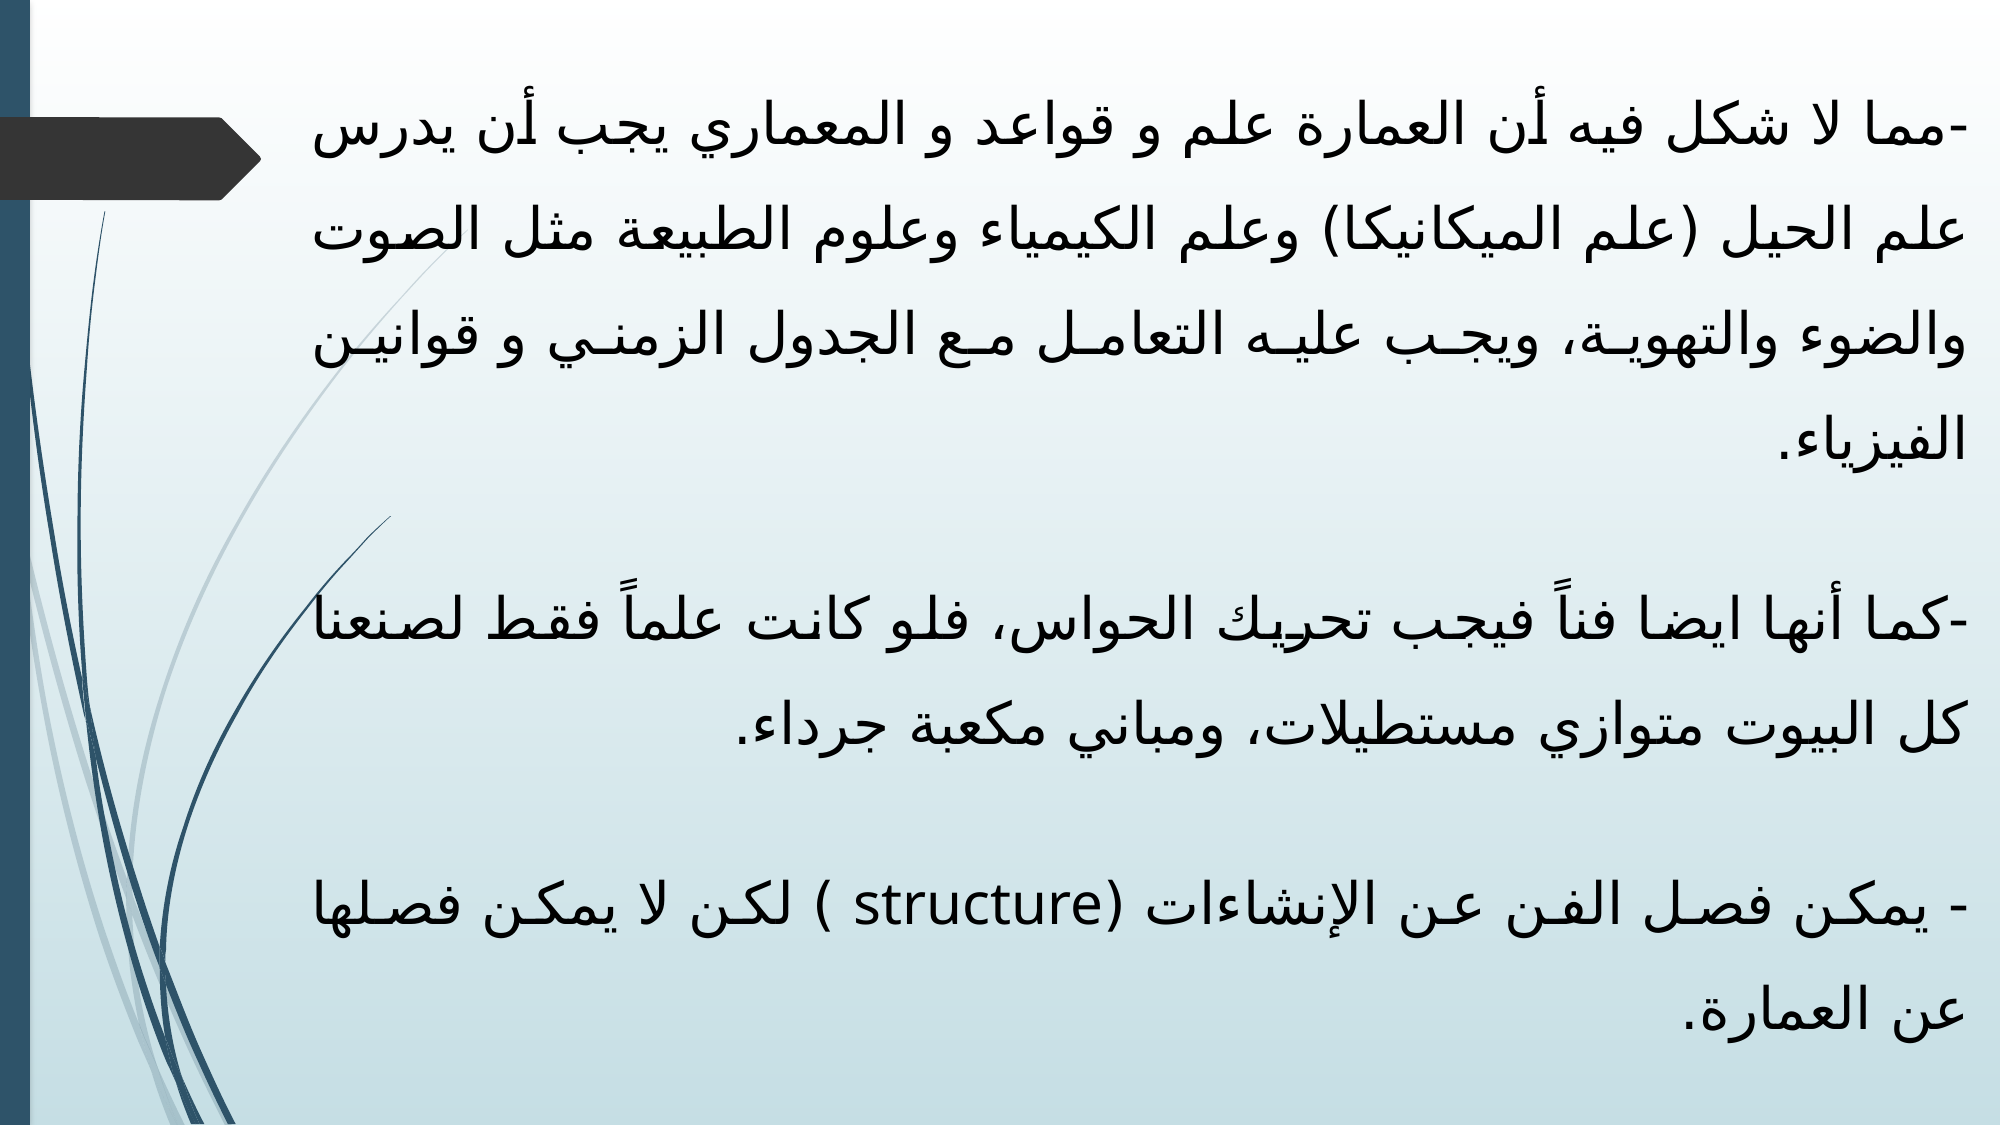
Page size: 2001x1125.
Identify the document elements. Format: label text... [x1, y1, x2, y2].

text_box -مما لا شكل فيه أن العمارة علم و قواعد و المعماري يجب أن يدرس علم الحيل (علم الميكانيكا) وعلم الكيمياء وعلوم الطبيعة مثل الصوت والضوء والتهوية، ويجب عليه التعامل مع الجدول الزمني و قوانين الفيزياء. -كما أنها ايضا فناً فيجب تحريك الحواس، فلو كانت علماً فقط لصنعنا كل البيوت متوازي مستطيلات، ومباني مكعبة جرداء. - يمكن فصل الفن عن الإنشاءات (structure ) لكن لا يمكن فصلها عن العمارة. [296, 44, 1985, 1049]
